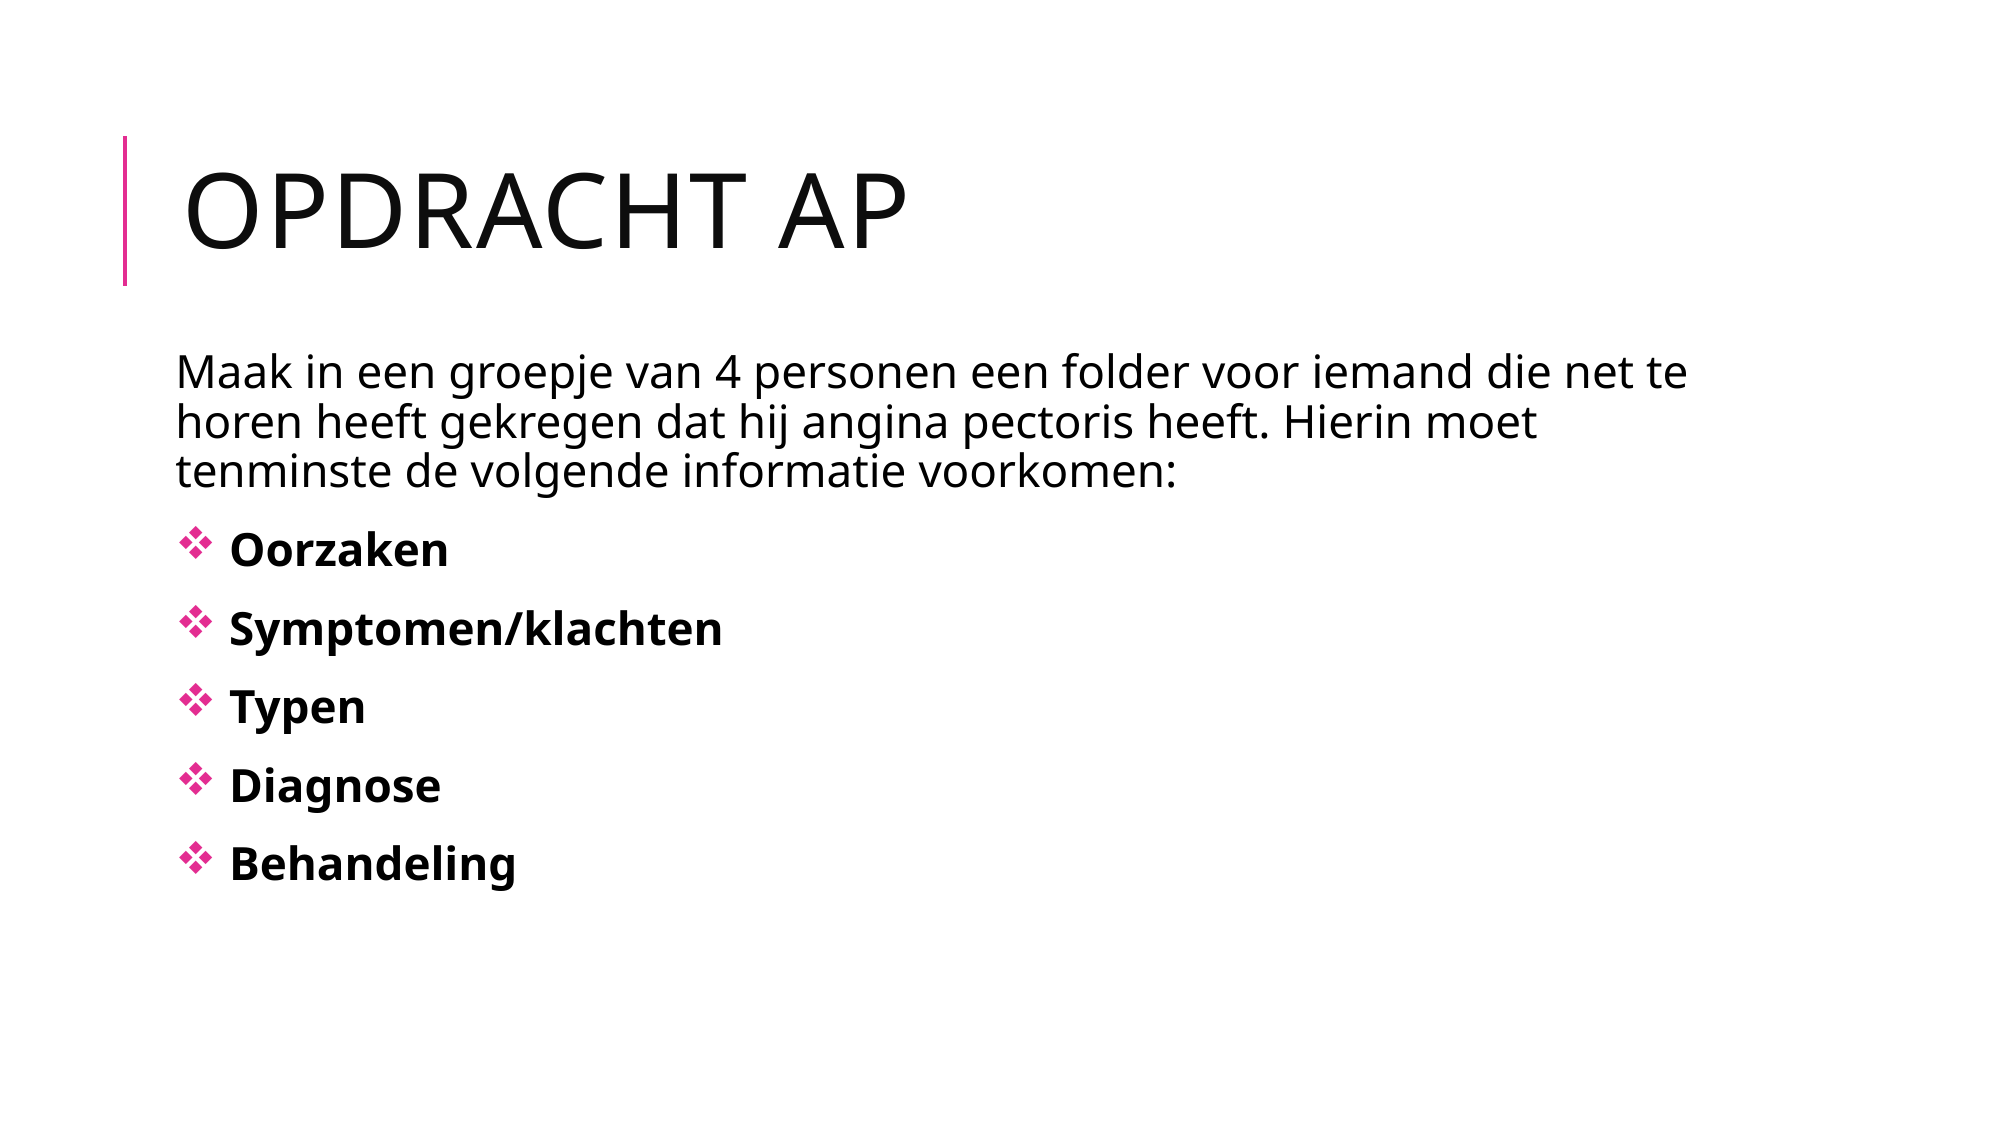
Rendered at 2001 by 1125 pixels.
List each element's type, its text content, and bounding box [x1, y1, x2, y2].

list Maak in een groepje van 4 personen een folder voor iemand die net te horen heeft gekregen dat hij angina pectoris heeft. Hierin moet tenminste de volgende informatie voorkomen: Oorzaken Symptomen/klachten Typen Diagnose Behandeling [168, 341, 1763, 1002]
title Opdracht AP [168, 96, 1763, 341]
